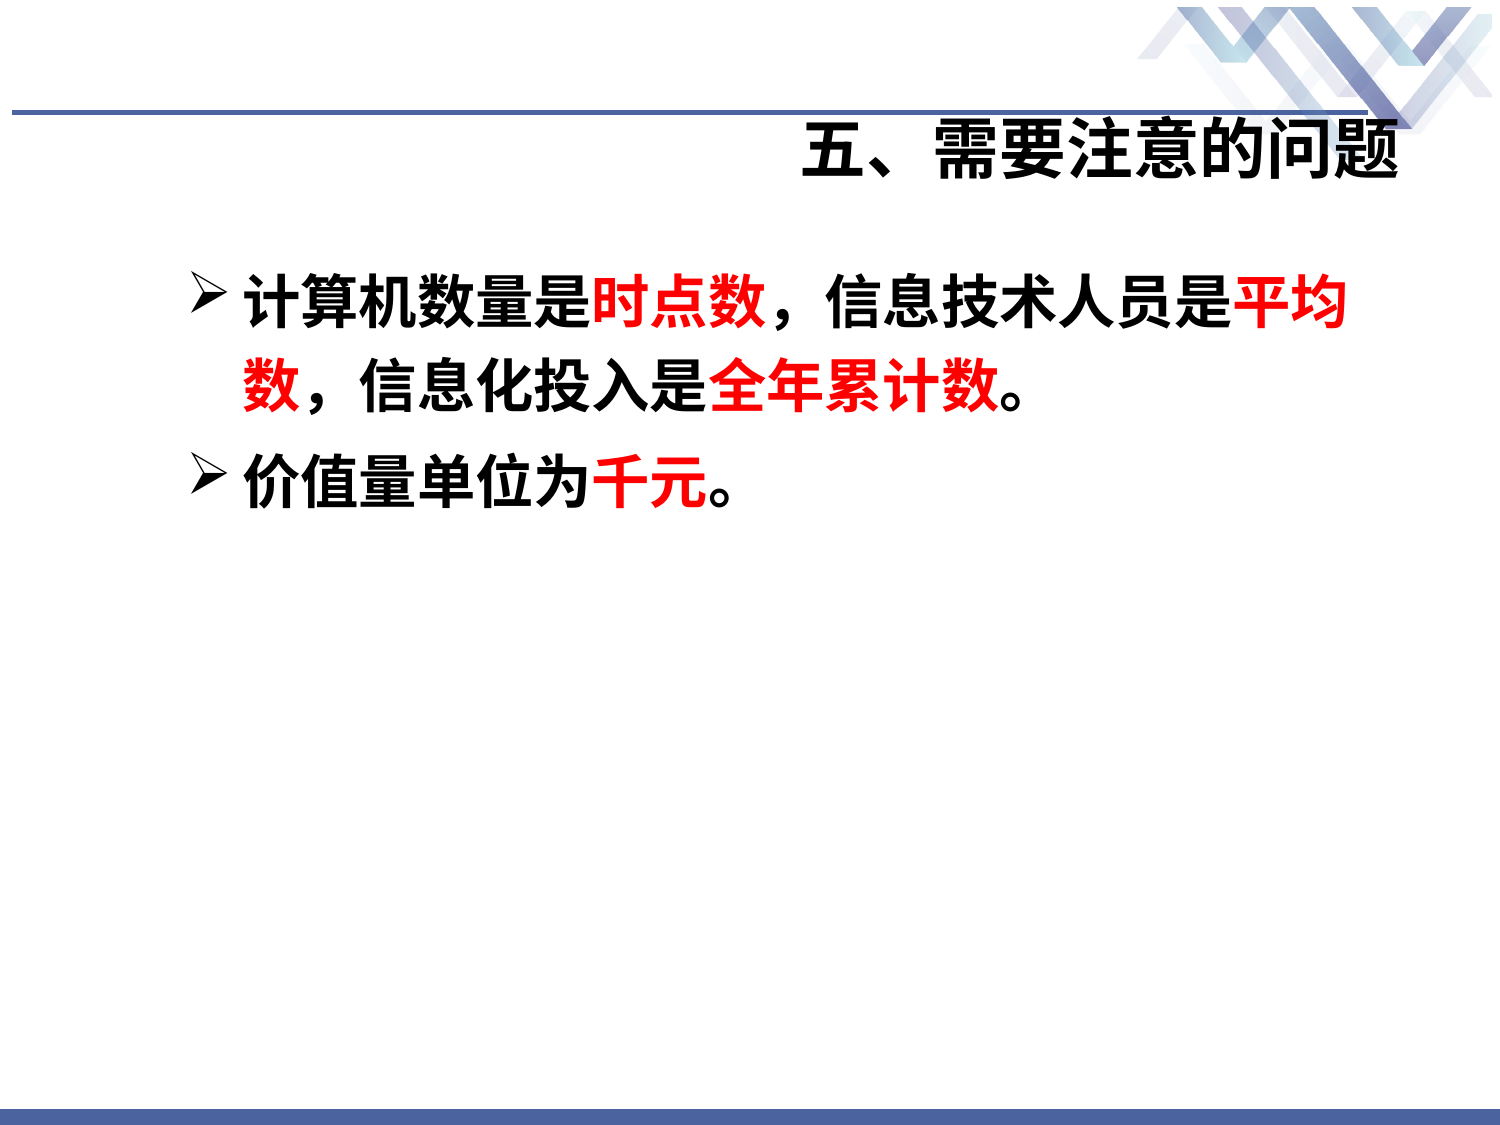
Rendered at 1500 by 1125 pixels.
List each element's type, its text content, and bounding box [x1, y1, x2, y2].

list 计算机数量是时点数，信息技术人员是平均数，信息化投入是全年累计数。 价值量单位为千元。 [171, 243, 1427, 1038]
title 五、需要注意的问题 [64, 98, 1415, 198]
picture [1056, 7, 1492, 160]
